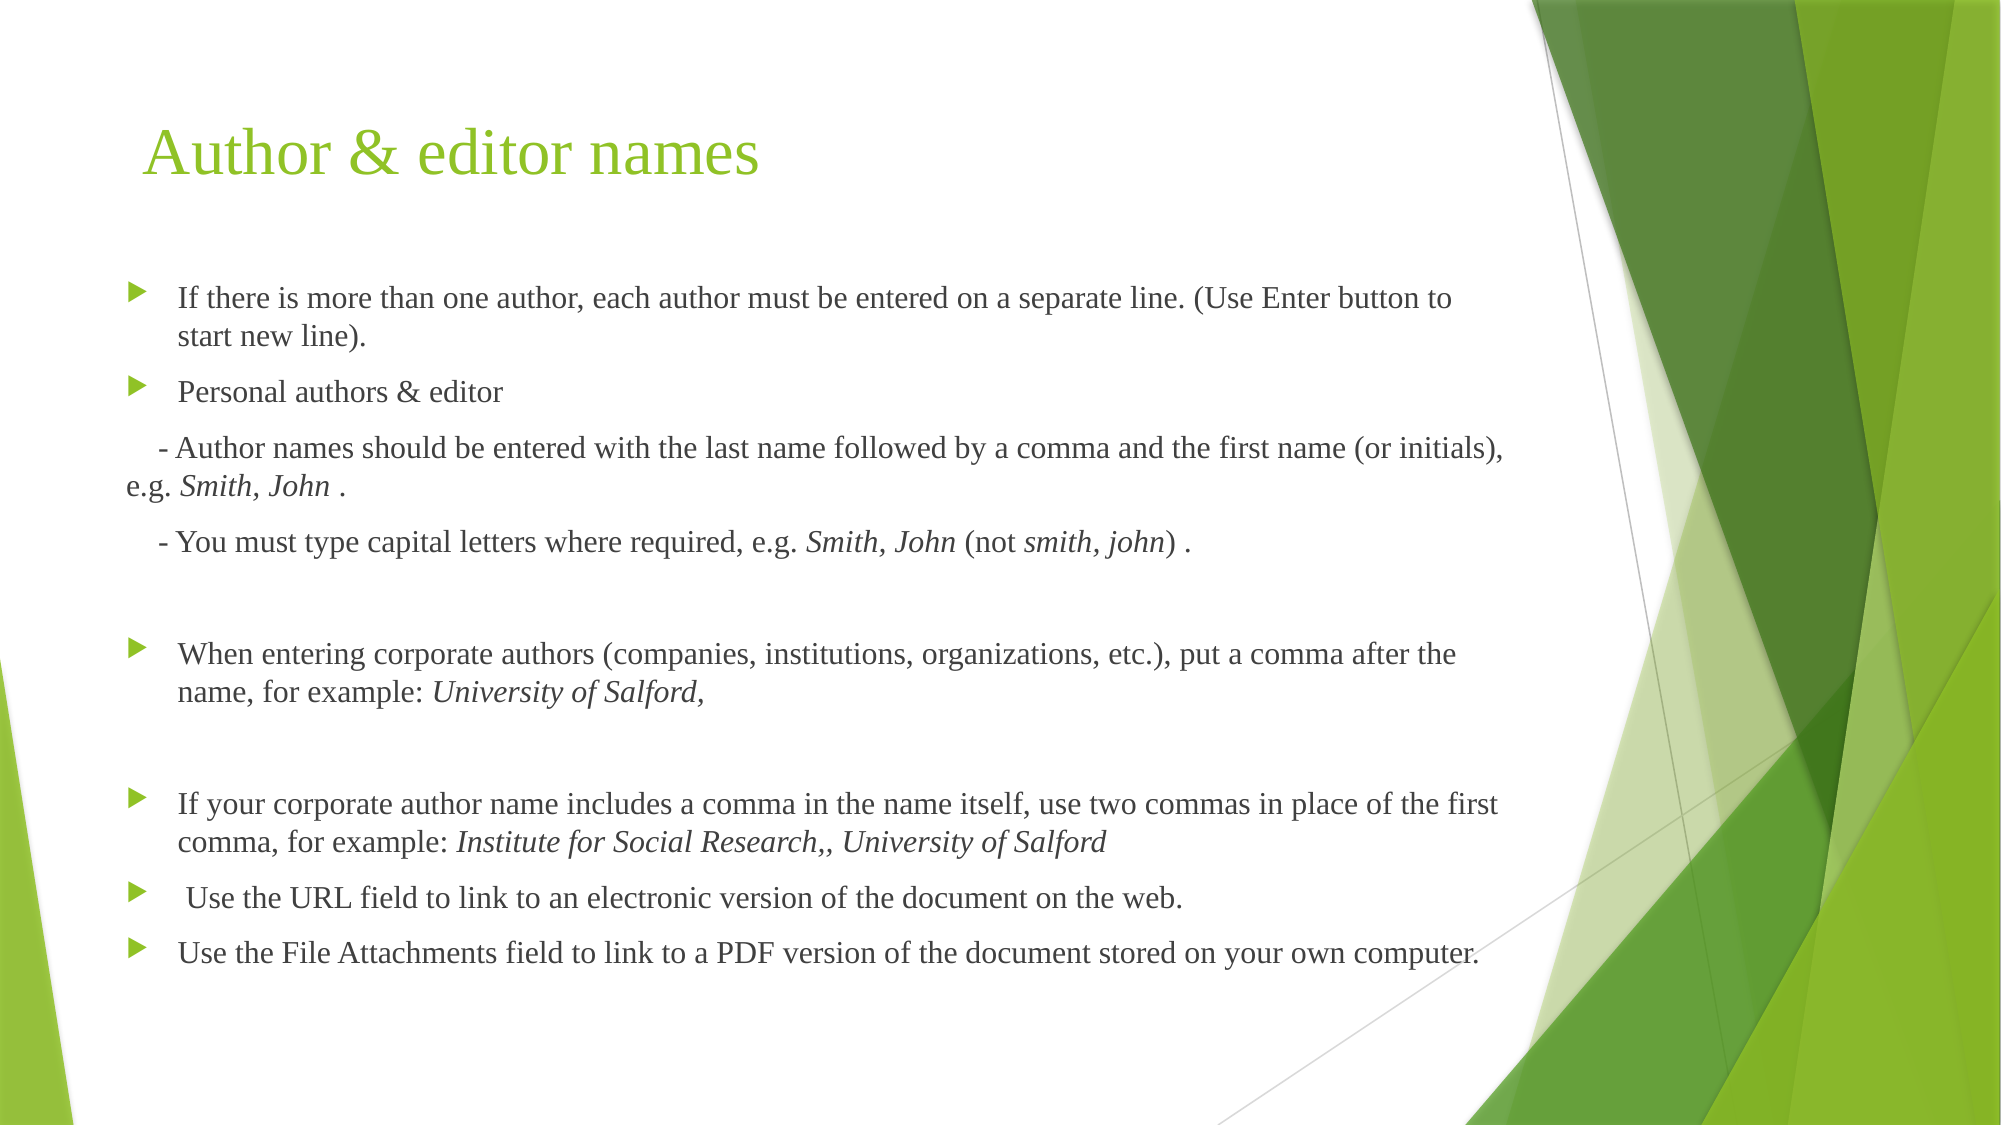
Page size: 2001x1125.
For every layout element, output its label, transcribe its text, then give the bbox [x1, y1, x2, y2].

title Author & editor names [111, 99, 1522, 213]
list If there is more than one author, each author must be entered on a separate line. (Use Enter button to start new line). Personal authors & editor - Author names should be entered with the last name followed by a comma and the first name (or initials), e.g. Smith, John . - You must type capital letters where required, e.g. Smith, John (not smith, john) . When entering corporate authors (companies, institutions, organizations, etc.), put a comma after the name, for example: University of Salford, If your corporate author name includes a comma in the name itself, use two commas in place of the first comma, for example: Institute for Social Research,, University of Salford Use the URL field to link to an electronic version of the document on the web. Use the File Attachments field to link to a PDF version of the document stored on your own computer. [111, 213, 1522, 991]
